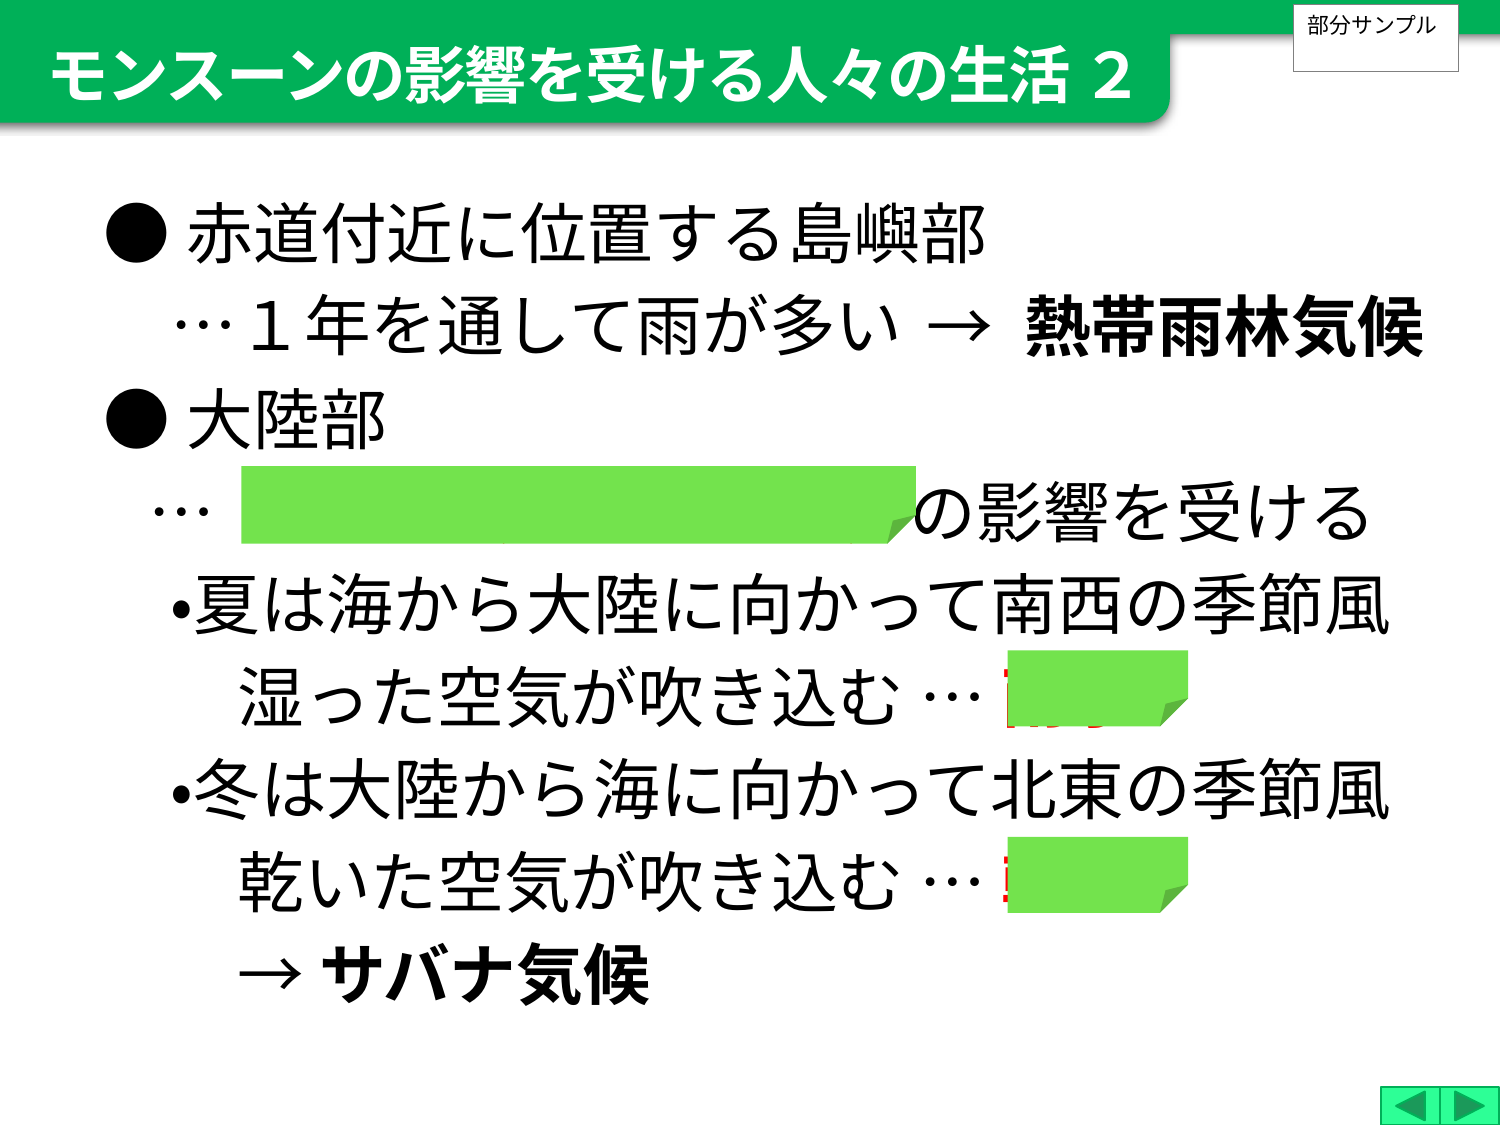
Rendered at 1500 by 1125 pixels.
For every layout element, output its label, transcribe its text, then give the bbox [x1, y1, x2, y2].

text_box → 熱帯雨林気候 [926, 284, 1439, 355]
text_box [1006, 835, 1190, 914]
text_box モンスーンの影響を受ける人々の生活 ２ [31, 0, 1253, 119]
list ●赤道付近に位置する島嶼部 …１年を通して雨が多い [103, 191, 1441, 379]
text_box [1006, 649, 1190, 728]
text_box [240, 465, 917, 545]
text_box ●大陸部 … 季節風（モンスーン）の影響を受ける ・夏は海から大陸に向かって南西の季節風 湿った空気が吹き込む … 雨季 ・冬は大陸から海に向かって北東の季節風 乾いた空気が吹き込む … 乾季 → サバナ気候 [103, 378, 1440, 1033]
text_box [1380, 1086, 1439, 1125]
text_box [1439, 1086, 1500, 1125]
text_box 部分サンプル [1293, 4, 1459, 72]
